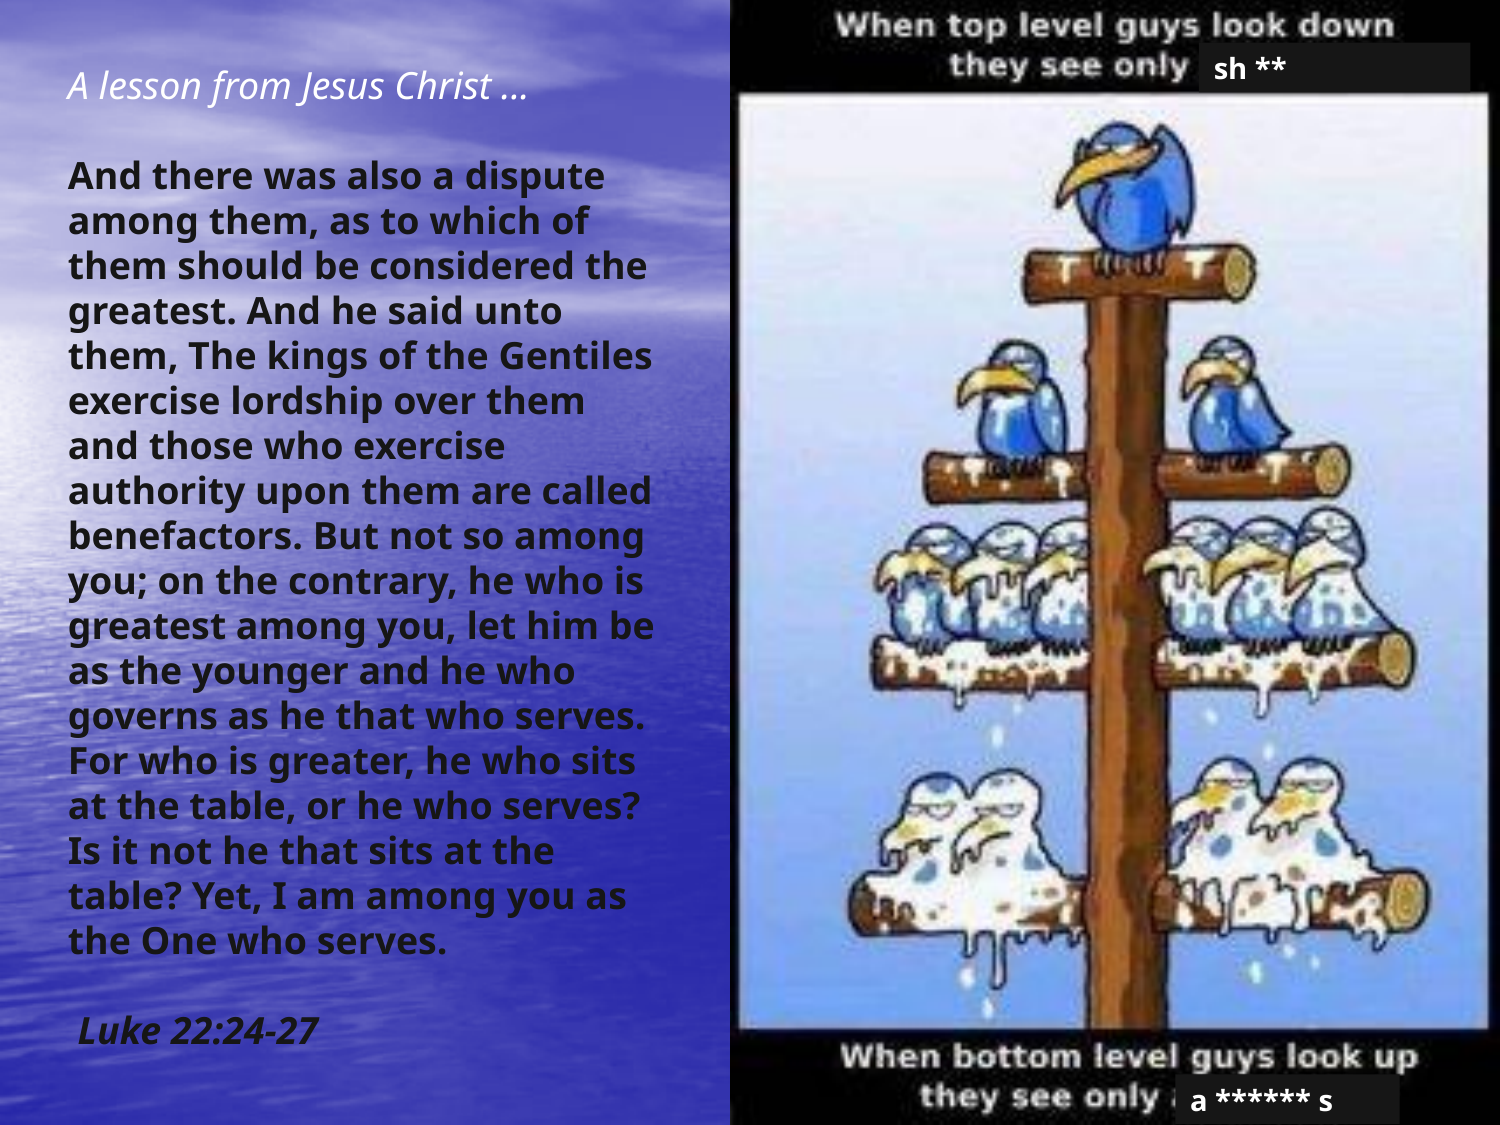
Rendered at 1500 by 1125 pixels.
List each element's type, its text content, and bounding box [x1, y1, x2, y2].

picture [730, 0, 1500, 1125]
text_box A lesson from Jesus Christ ... And there was also a dispute among them, as to which of them should be considered the greatest. And he said unto them, The kings of the Gentiles exercise lordship over them and those who exercise authority upon them are called benefactors. But not so among you; on the contrary, he who is greatest among you, let him be as the younger and he who governs as he that who serves. For who is greater, he who sits at the table, or he who serves? Is it not he that sits at the table? Yet, I am among you as the One who serves. Luke 22:24-27 [53, 54, 680, 1105]
